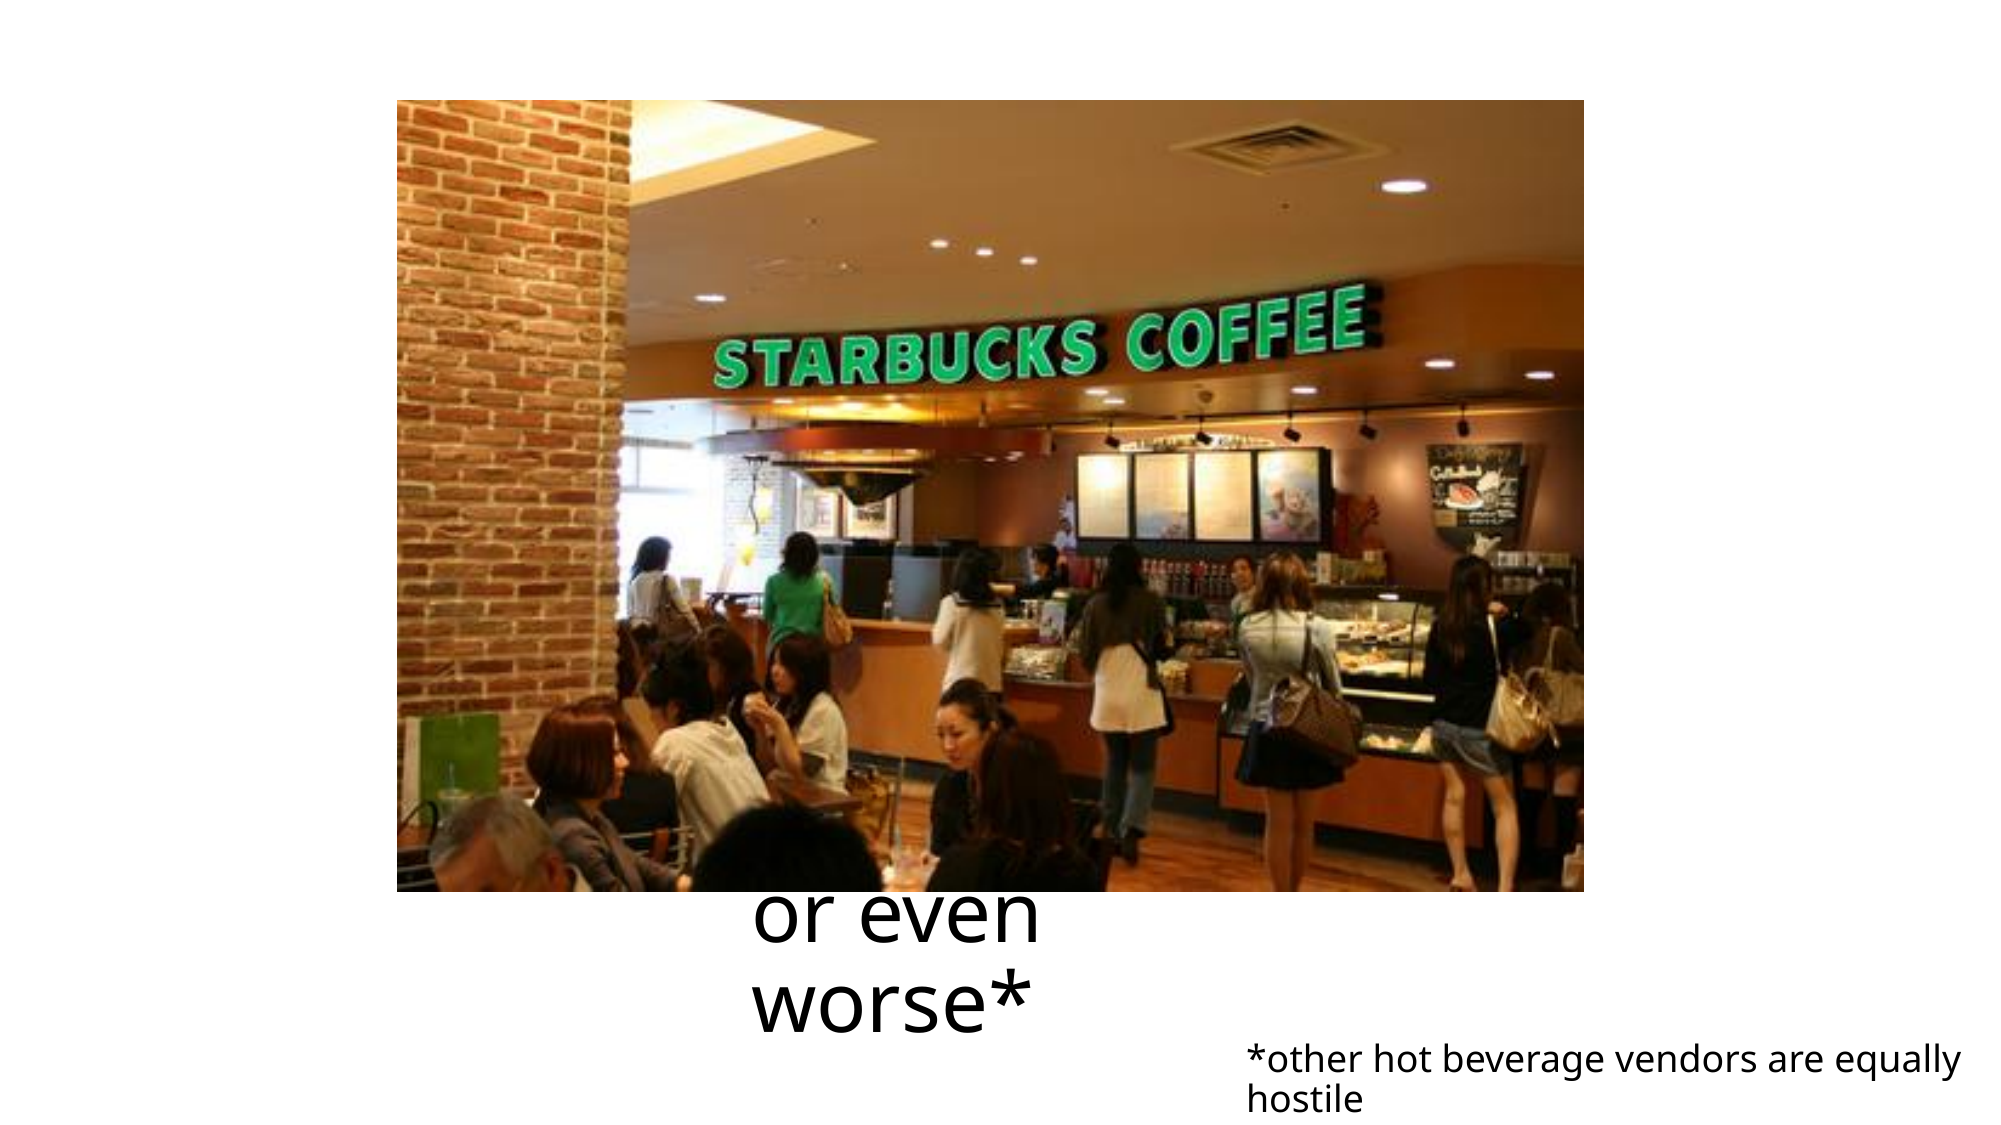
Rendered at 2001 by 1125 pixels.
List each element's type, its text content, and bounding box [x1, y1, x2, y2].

picture [397, 100, 1584, 892]
title or even worse* [736, 892, 1341, 1069]
text_box *other hot beverage vendors are equally hostile [1231, 971, 2000, 1125]
